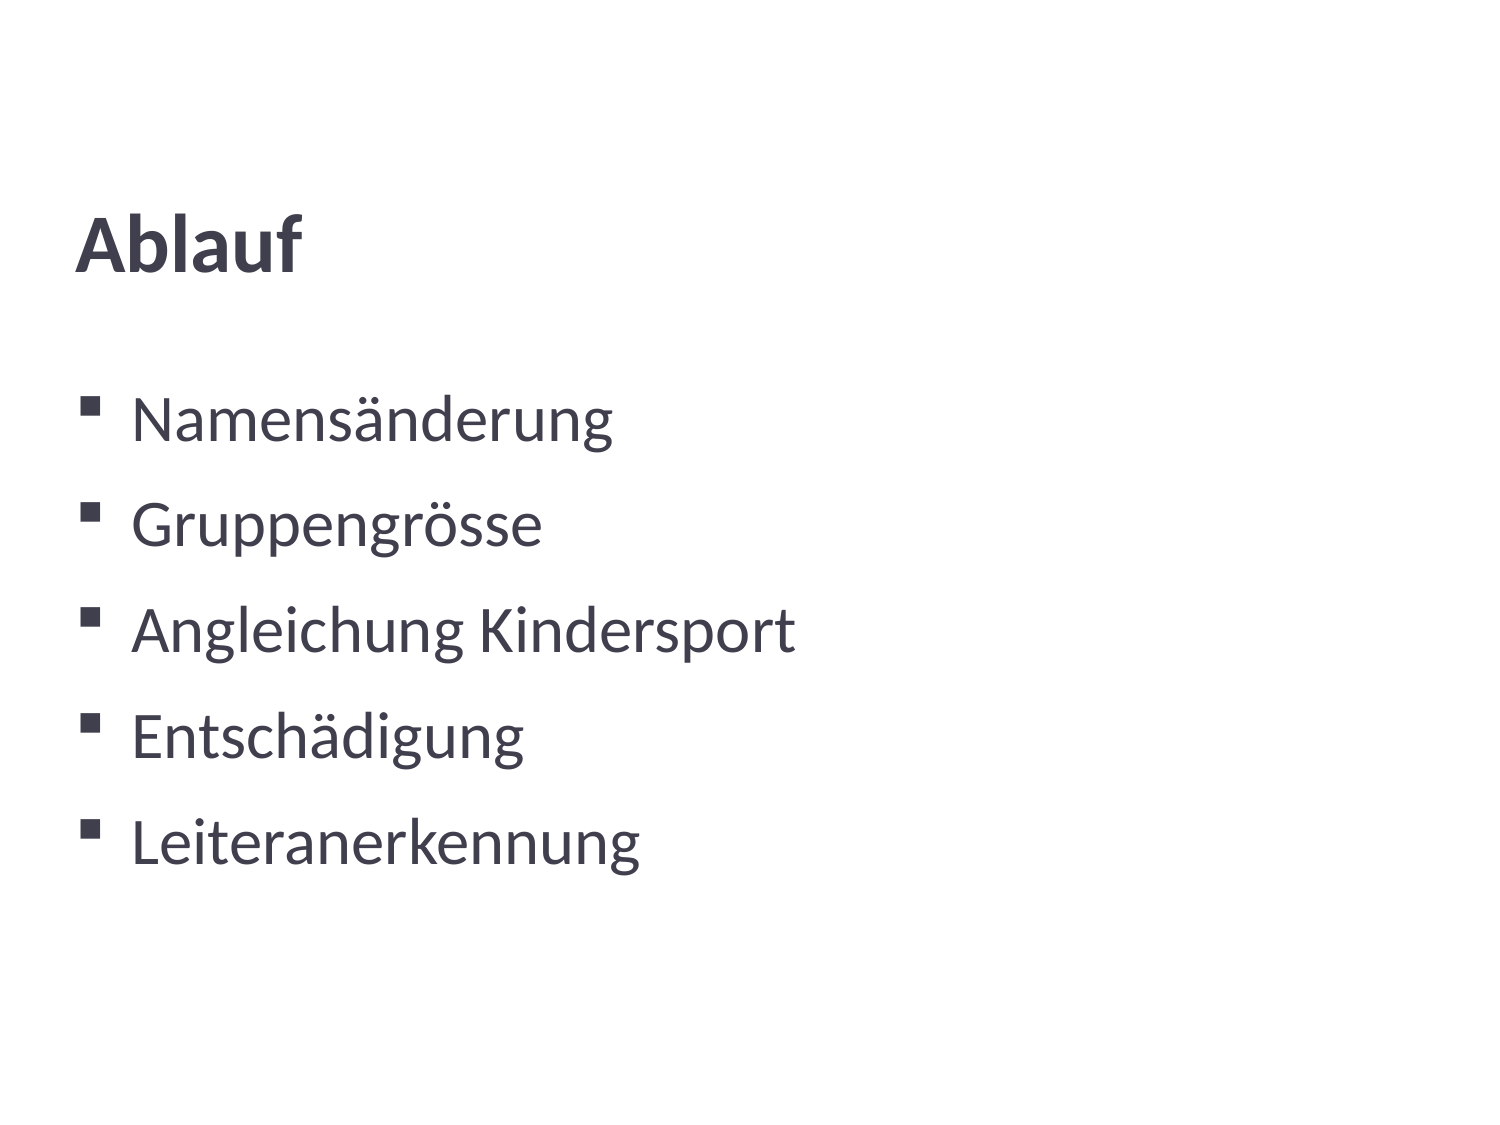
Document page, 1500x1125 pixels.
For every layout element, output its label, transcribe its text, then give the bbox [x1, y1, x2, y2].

list Namensänderung Gruppengrösse Angleichung Kindersport Entschädigung Leiteranerkennung [75, 366, 1425, 1047]
title Ablauf [75, 164, 1425, 315]
